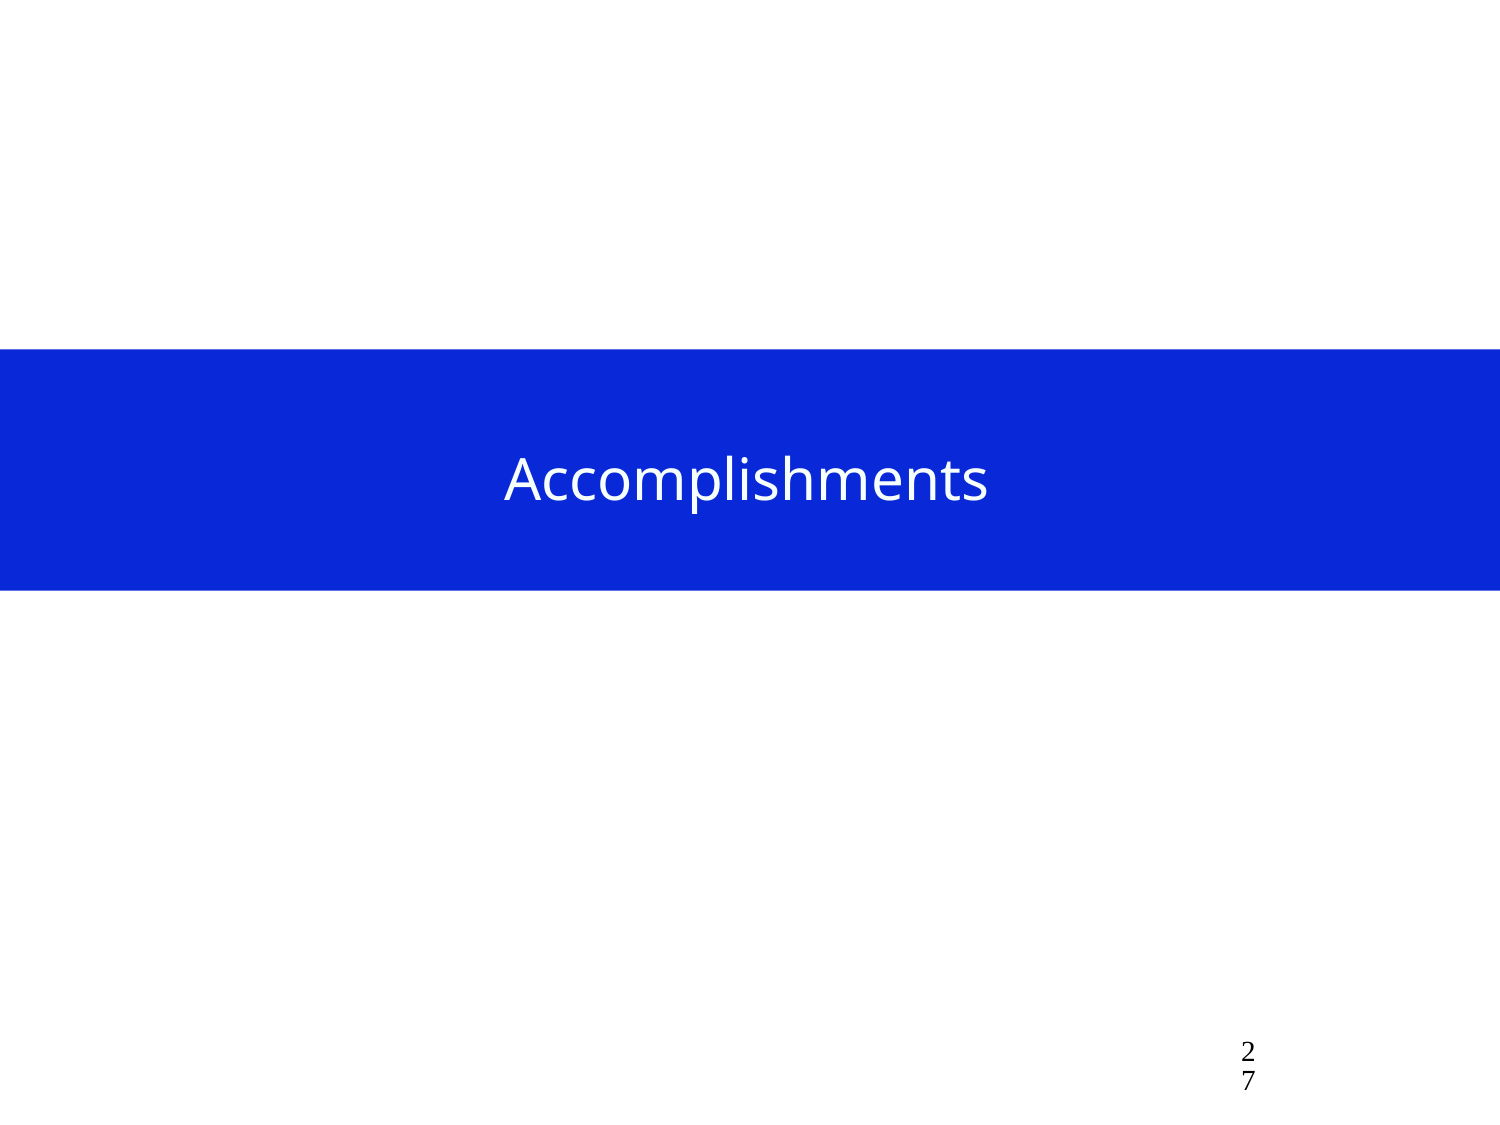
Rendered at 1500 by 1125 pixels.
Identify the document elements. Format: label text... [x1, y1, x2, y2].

slide_number 27 [1225, 1023, 1275, 1073]
title Accomplishments [0, 349, 1500, 591]
